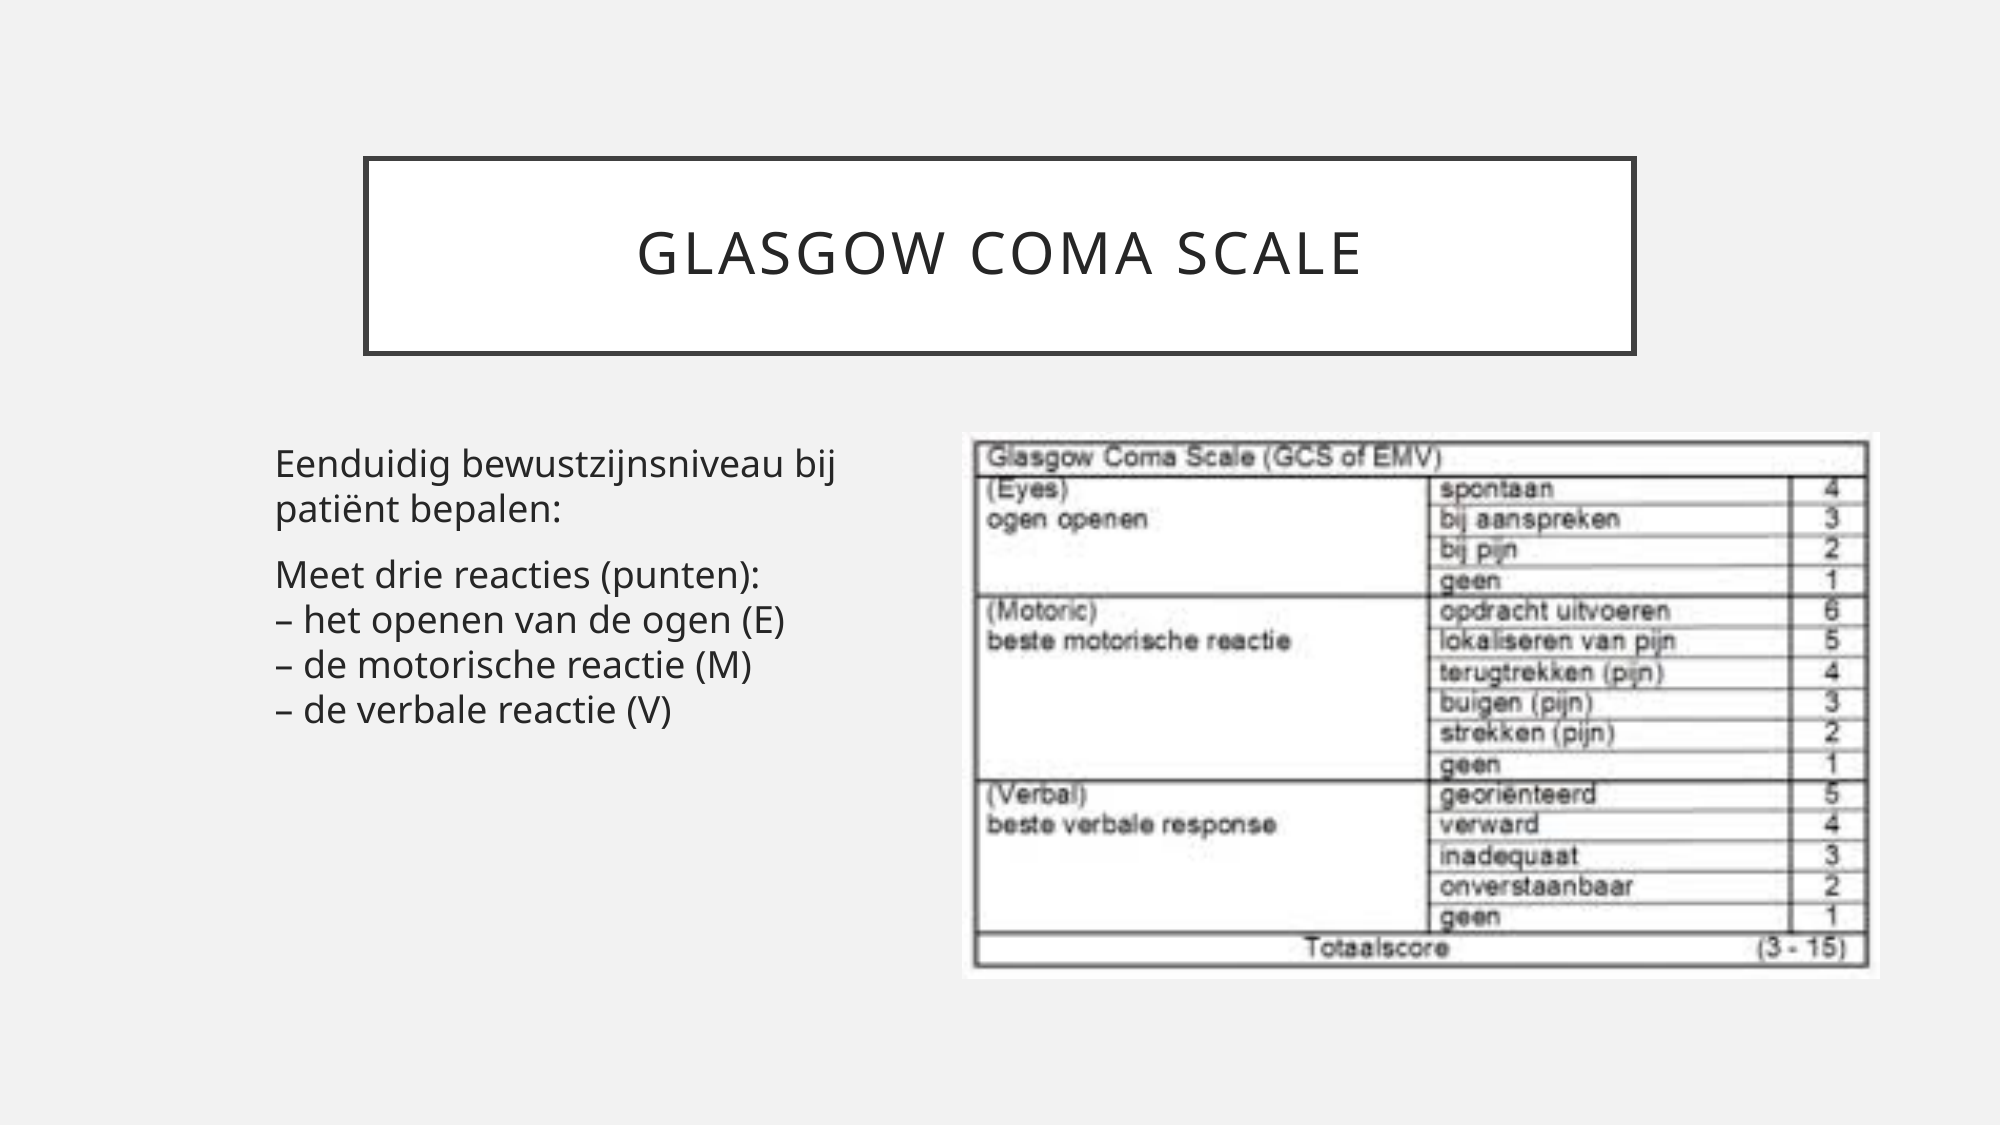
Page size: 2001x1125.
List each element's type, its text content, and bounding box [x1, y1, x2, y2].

title Glasgow Coma Scale [363, 156, 1637, 356]
list Eenduidig bewustzijnsniveau bij patiënt bepalen: Meet drie reacties (punten): – het openen van de ogen (E) – de motorische reactie (M) – de verbale reactie (V) [259, 432, 961, 942]
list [961, 432, 1880, 979]
